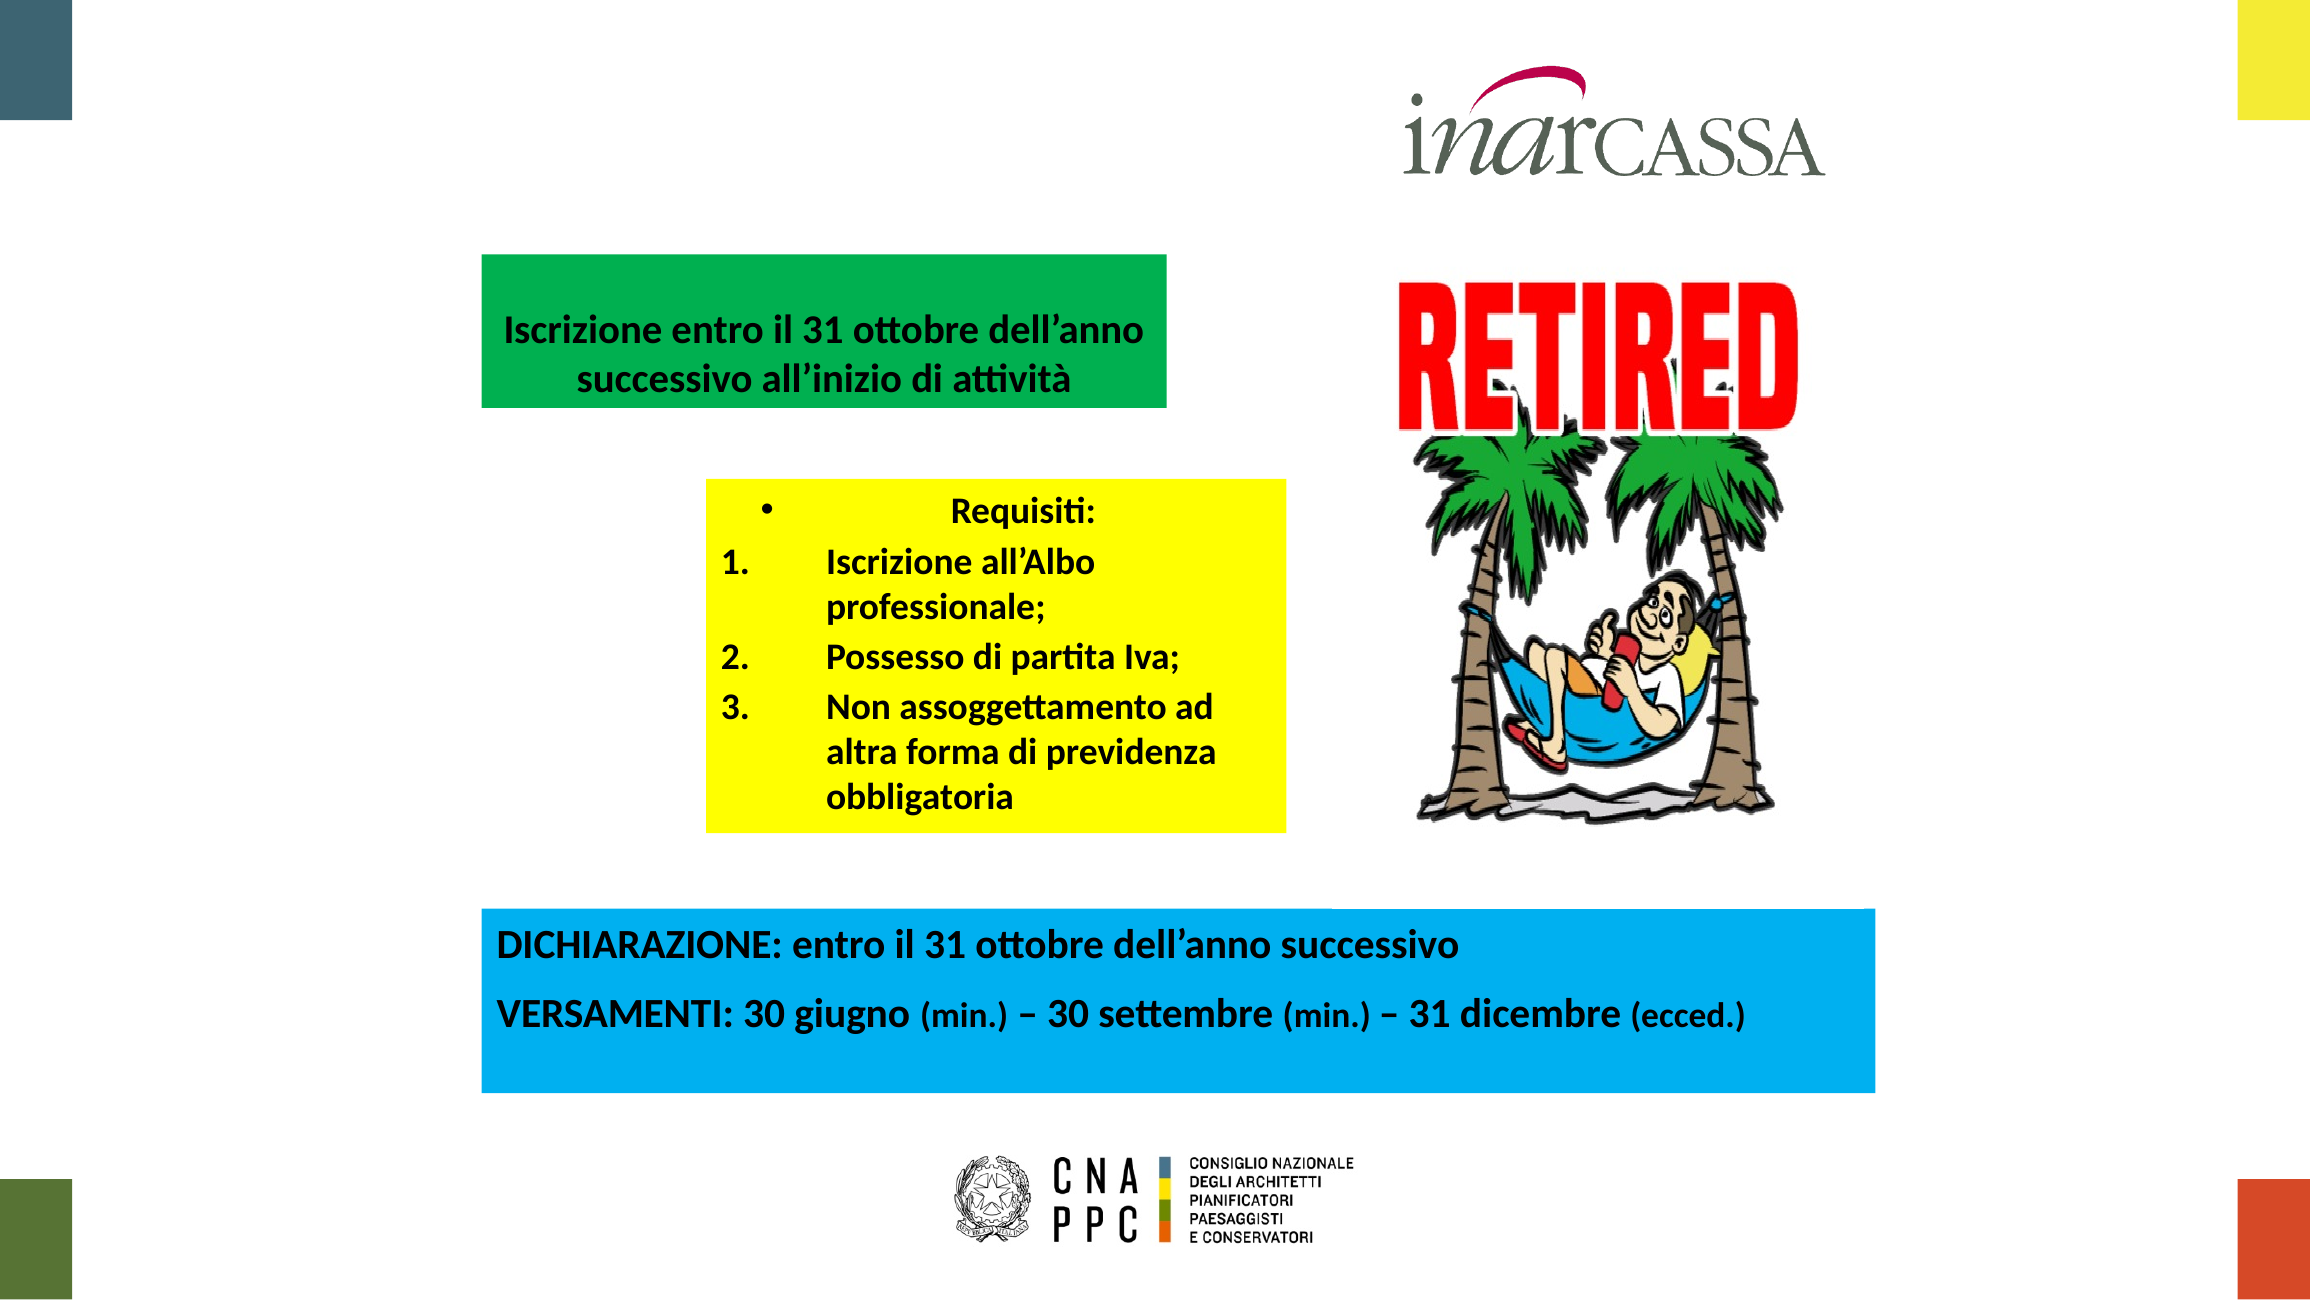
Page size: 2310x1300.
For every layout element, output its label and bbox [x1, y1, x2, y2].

picture [1402, 65, 1826, 176]
picture [1331, 183, 1864, 908]
text_box [0, 0, 2310, 1300]
picture [938, 1141, 1371, 1260]
